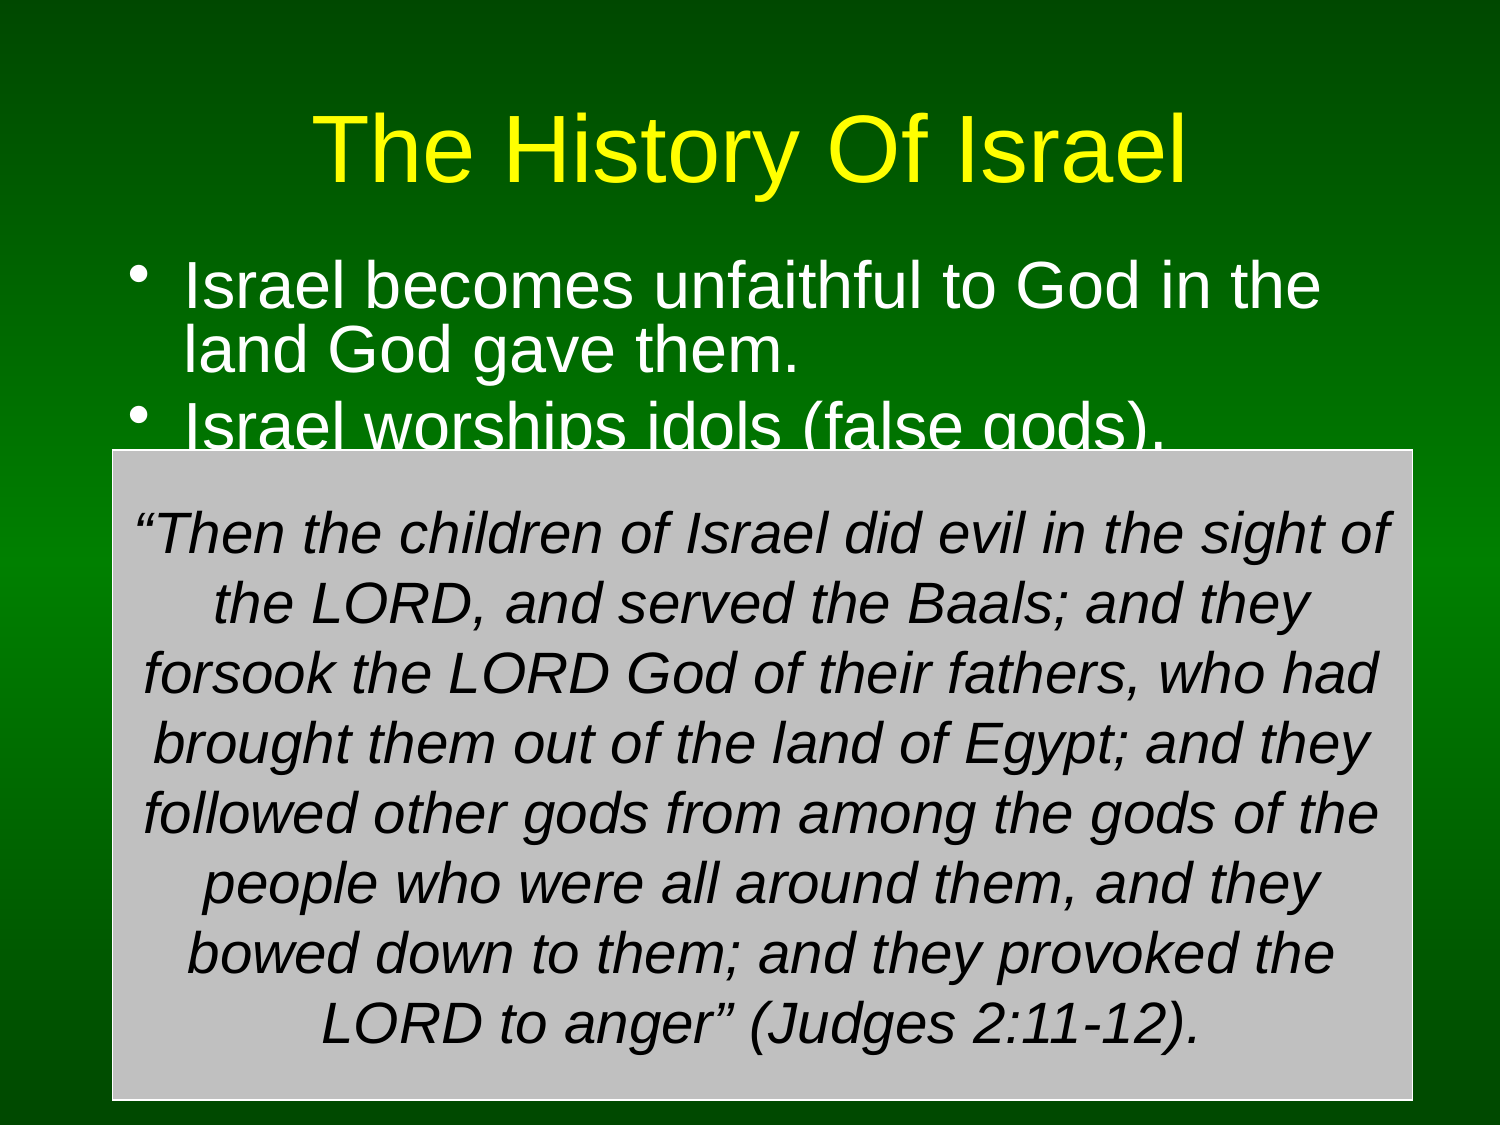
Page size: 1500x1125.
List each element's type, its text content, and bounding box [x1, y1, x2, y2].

list Israel becomes unfaithful to God in the land God gave them. Israel worships idols (false gods). [112, 249, 1425, 475]
title The History Of Israel [37, 50, 1463, 238]
text_box “Then the children of Israel did evil in the sight of the LORD, and served the Baals; and they forsook the LORD God of their fathers, who had brought them out of the land of Egypt; and they followed other gods from among the gods of the people who were all around them, and they bowed down to them; and they provoked the LORD to anger” (Judges 2:11-12). [112, 450, 1413, 1100]
